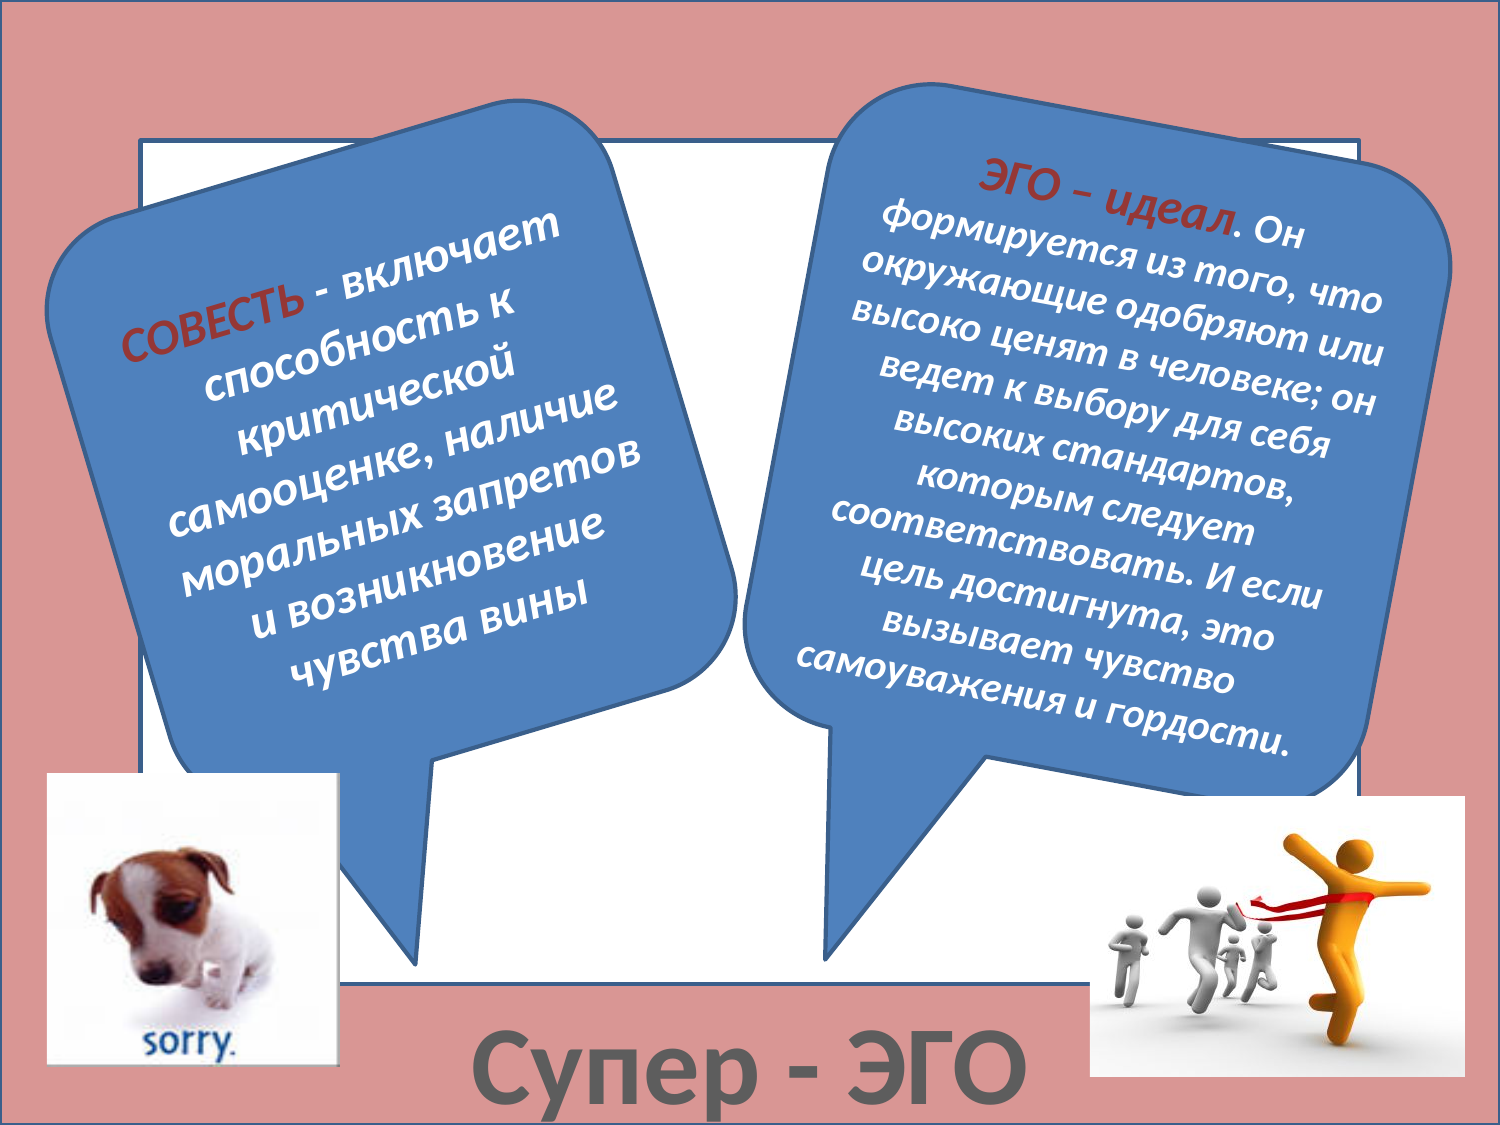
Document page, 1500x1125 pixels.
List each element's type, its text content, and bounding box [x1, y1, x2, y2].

text_box СОВЕСТЬ - включает способность к критической самооценке, наличие моральных запретов и возникновение чувства вины [44, 98, 738, 967]
picture [46, 773, 341, 1067]
picture [1089, 796, 1466, 1077]
text_box [0, 0, 1500, 1125]
text_box Супер - ЭГО [387, 984, 1113, 1125]
text_box ЭГО – идеал. Он формируется из того, что окружающие одобряют или высоко ценят в человеке; он ведет к выбору для себя высоких стандартов, которым следует соответствовать. И если цель достигнута, это вызывает чувство самоуважения и гордости. [742, 82, 1453, 962]
